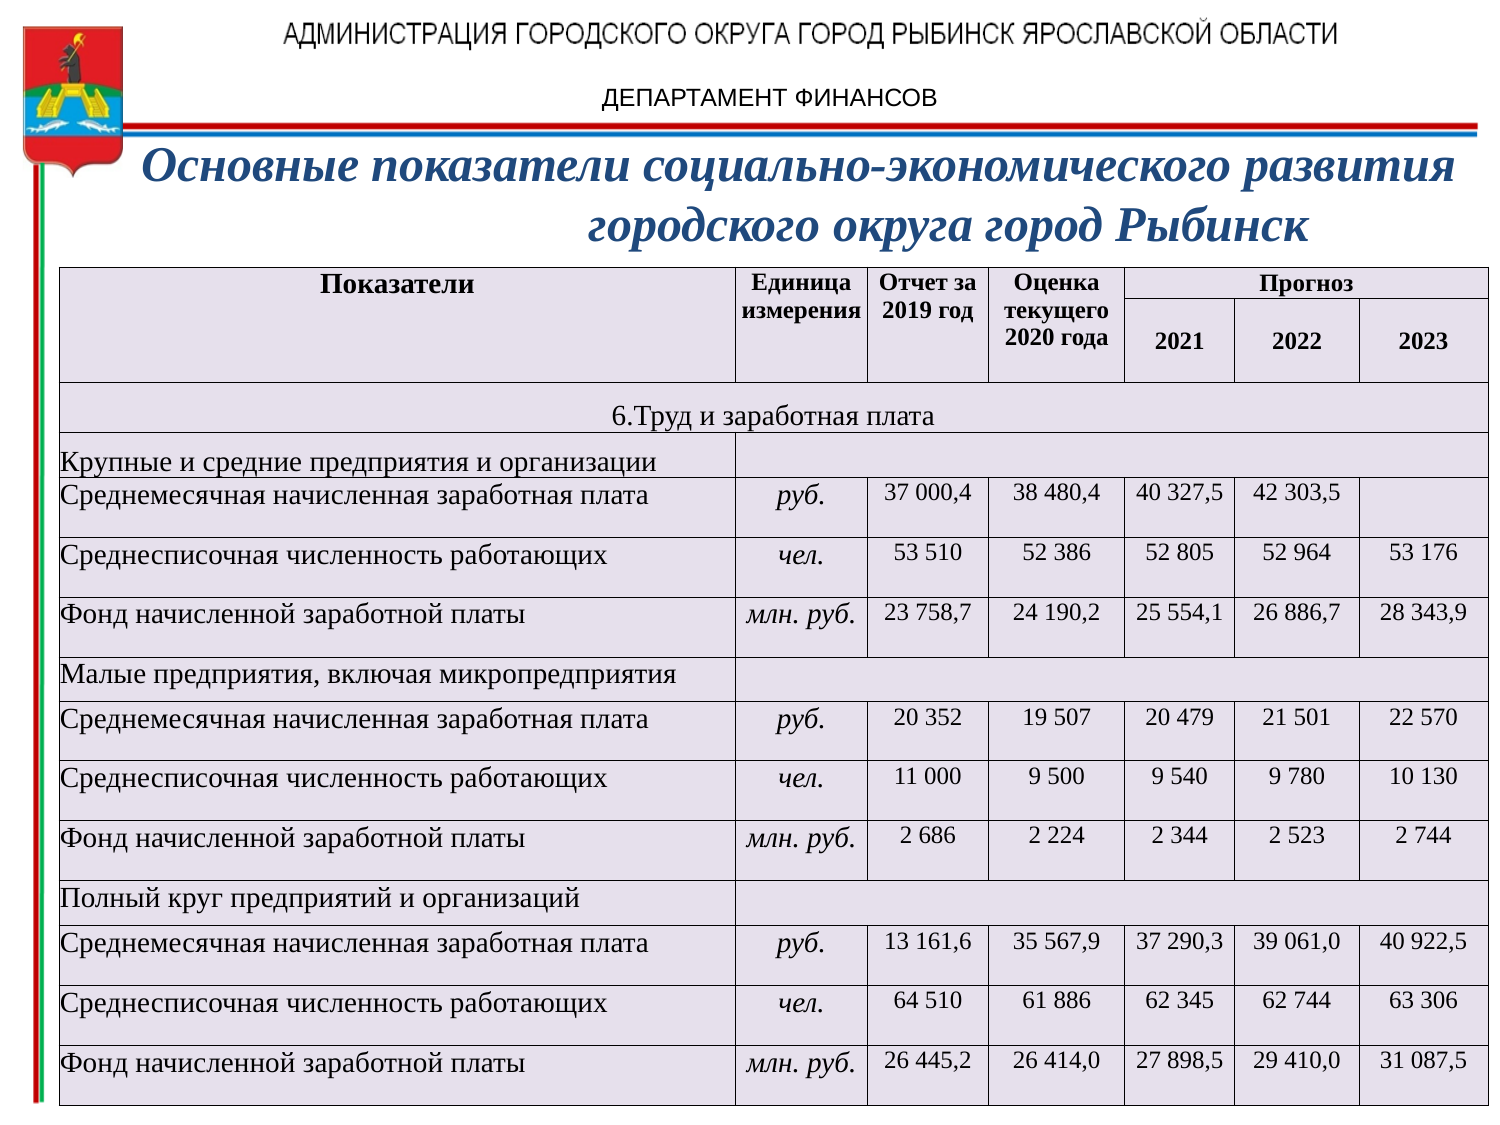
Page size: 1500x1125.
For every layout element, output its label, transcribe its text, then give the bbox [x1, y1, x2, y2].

table_cell 9 500 [989, 761, 1124, 820]
table_cell млн. руб. [736, 598, 867, 657]
table_cell 26 886,7 [1235, 598, 1359, 657]
text_box ДЕПАРТАМЕНТ ФИНАНСОВ [537, 73, 1010, 97]
table_cell 38 480,4 [989, 478, 1124, 537]
table_cell 2 344 [1125, 821, 1234, 880]
table_cell 13 161,6 [868, 926, 988, 985]
table_cell Среднемесячная начисленная заработная плата [60, 926, 735, 985]
table_cell 22 570 [1360, 702, 1488, 760]
table_cell 52 386 [989, 538, 1124, 597]
table_cell 37 290,3 [1125, 926, 1234, 985]
table_cell Полный круг предприятий и организаций [60, 881, 735, 925]
table_cell Фонд начисленной заработной платы [60, 821, 735, 880]
table_cell 53 510 [868, 538, 988, 597]
table_cell 61 886 [989, 986, 1124, 1045]
table_cell 52 964 [1235, 538, 1359, 597]
table_cell 24 190,2 [989, 598, 1124, 657]
table_cell руб. [736, 478, 867, 537]
table_cell Среднемесячная начисленная заработная плата [60, 478, 735, 537]
table_header Показатели [60, 268, 735, 382]
table_header Оценка текущего 2020 года [989, 286, 1124, 382]
table_cell чел. [736, 538, 867, 597]
table_cell 2021 [1125, 299, 1234, 382]
table_cell 62 744 [1235, 986, 1359, 1045]
table_cell Среднесписочная численность работающих [60, 986, 735, 1045]
table_cell 64 510 [868, 986, 988, 1045]
table_cell Среднесписочная численность работающих [60, 538, 735, 597]
table_cell [736, 658, 1488, 701]
table_cell 53 176 [1360, 538, 1488, 597]
title Основные показатели социально-экономического развития городского округа город Рыбинск [123, 97, 1475, 286]
table_cell Фонд начисленной заработной платы [60, 598, 735, 657]
table_cell 2 224 [989, 821, 1124, 880]
table_cell 63 306 [1360, 986, 1488, 1045]
table_header Отчет за 2019 год [868, 286, 988, 382]
table_cell 39 061,0 [1235, 926, 1359, 985]
table_cell Среднесписочная численность работающих [60, 761, 735, 820]
table_cell 35 567,9 [989, 926, 1124, 985]
table_cell [736, 433, 1488, 477]
table_cell 19 507 [989, 702, 1124, 760]
table_cell 27 898,5 [1125, 1046, 1234, 1105]
table_cell чел. [736, 986, 867, 1045]
table_cell 9 540 [1125, 761, 1234, 820]
table_cell Среднемесячная начисленная заработная плата [60, 702, 735, 760]
table_cell чел. [736, 761, 867, 820]
table_cell Малые предприятия, включая микропредприятия [60, 658, 735, 701]
table_header Прогноз [1125, 268, 1488, 298]
table_cell 21 501 [1235, 702, 1359, 760]
table_cell млн. руб. [736, 821, 867, 880]
table_cell 26 445,2 [868, 1046, 988, 1105]
table_cell 2 523 [1235, 821, 1359, 880]
table_cell 20 479 [1125, 702, 1234, 760]
table_cell руб. [736, 702, 867, 760]
table_cell 40 922,5 [1360, 926, 1488, 985]
table_cell 9 780 [1235, 761, 1359, 820]
table_cell 29 410,0 [1235, 1046, 1359, 1105]
table_cell [736, 881, 1488, 925]
table_cell 26 414,0 [989, 1046, 1124, 1105]
table_cell 25 554,1 [1125, 598, 1234, 657]
table_cell 40 327,5 [1125, 478, 1234, 537]
table_cell 2022 [1235, 299, 1359, 382]
table_cell 2023 [1360, 299, 1488, 382]
table_cell руб. [736, 926, 867, 985]
table_cell 52 805 [1125, 538, 1234, 597]
table_cell Фонд начисленной заработной платы [60, 1046, 735, 1105]
table_cell 23 758,7 [868, 598, 988, 657]
table_cell [1360, 478, 1488, 537]
table_cell 31 087,5 [1360, 1046, 1488, 1105]
table_header Единица измерения [736, 286, 867, 382]
table_cell 62 345 [1125, 986, 1234, 1045]
table_cell 28 343,9 [1360, 598, 1488, 657]
table_cell 10 130 [1360, 761, 1488, 820]
table_cell 42 303,5 [1235, 478, 1359, 537]
table_cell 37 000,4 [868, 478, 988, 537]
table_cell 11 000 [868, 761, 988, 820]
table_cell 6.Труд и заработная плата [60, 383, 1488, 432]
table_cell 20 352 [868, 702, 988, 760]
picture [0, 0, 1500, 1125]
table_cell 2 744 [1360, 821, 1488, 880]
table_cell млн. руб. [736, 1046, 867, 1105]
table_cell 2 686 [868, 821, 988, 880]
table_cell Крупные и средние предприятия и организации [60, 433, 735, 477]
